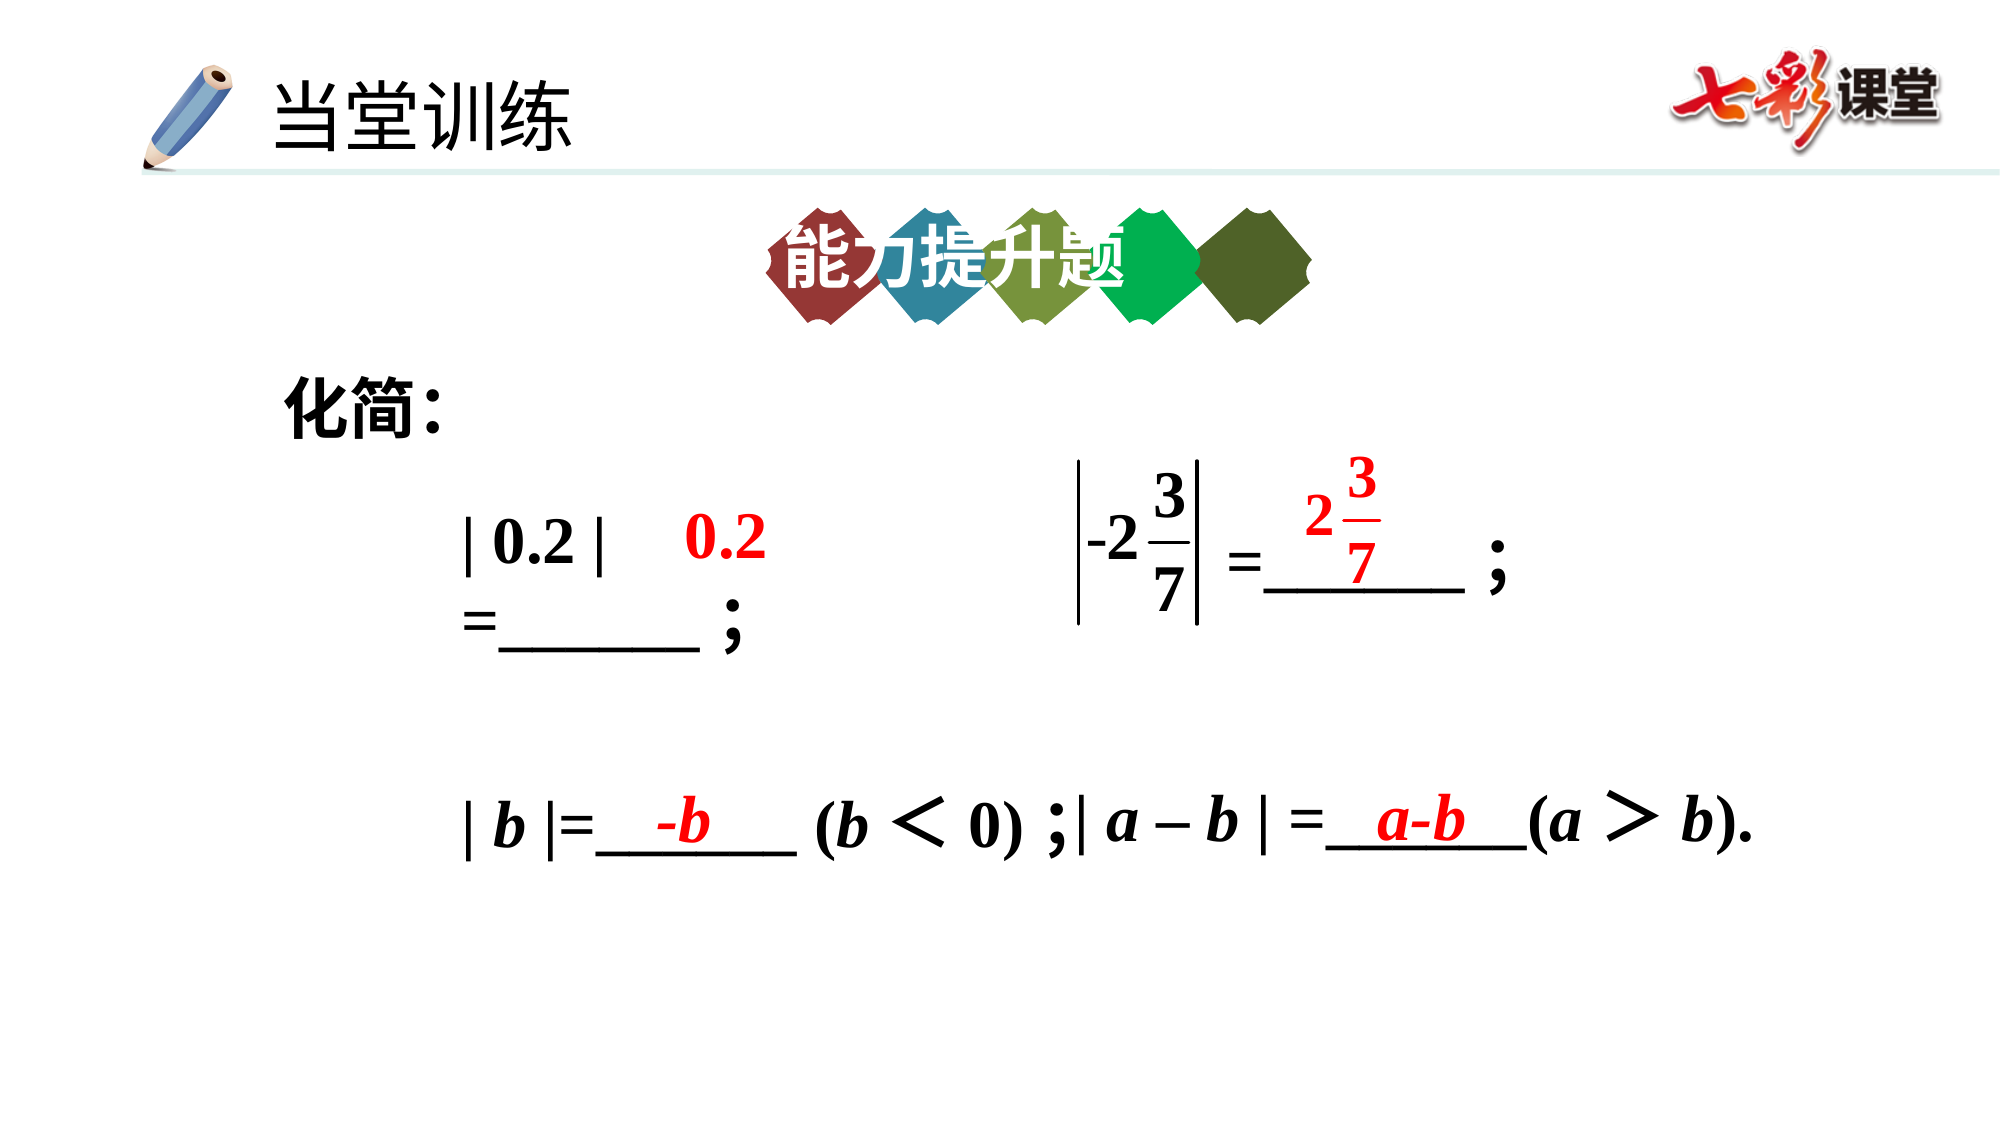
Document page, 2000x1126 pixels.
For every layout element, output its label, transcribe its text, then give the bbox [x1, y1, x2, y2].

text_box | 0.2 |=______； [441, 487, 894, 668]
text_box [1295, 439, 1393, 598]
text_box -b [636, 766, 742, 866]
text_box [1065, 447, 1217, 638]
picture [1666, 42, 1948, 157]
text_box | b |=______ (b＜0)； [441, 771, 1163, 951]
text_box 0.2 [664, 481, 797, 582]
text_box 化简： [262, 356, 1025, 457]
text_box a-b [1357, 763, 1857, 864]
picture [133, 42, 242, 195]
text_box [767, 205, 1310, 316]
text_box =______； [1220, 507, 1574, 608]
text_box | a – b | =______(a＞b). [1054, 764, 1813, 865]
